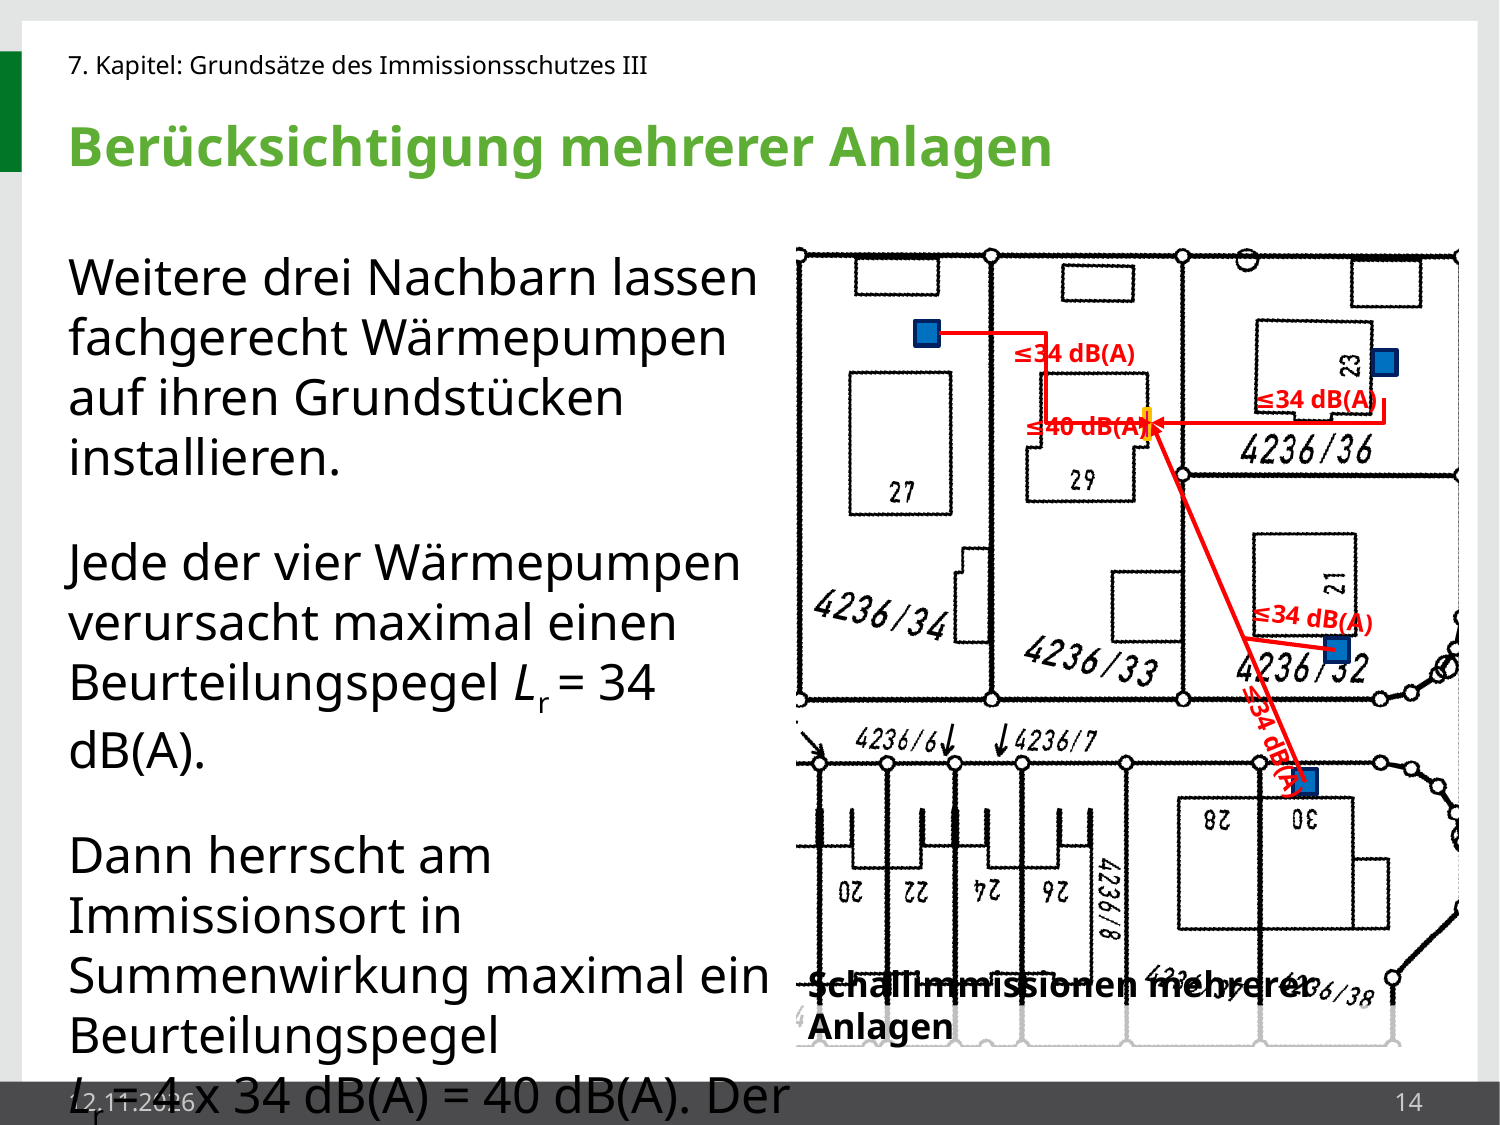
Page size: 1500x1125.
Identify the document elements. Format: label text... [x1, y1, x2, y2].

slide_number 14 [1331, 1082, 1423, 1125]
picture [795, 195, 1459, 1048]
text_box [0, 274, 525, 1123]
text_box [915, 320, 1397, 795]
title Berücksichtigung mehrerer Anlagen [67, 77, 1427, 178]
list Weitere drei Nachbarn lassen fachgerecht Wärmepumpen auf ihren Grundstücken installieren. Jede der vier Wärmepumpen verursacht maximal einen Beurteilungspegel Lr = 34 dB(A). Dann herrscht am Immissionsort in Summenwirkung maximal ein Beurteilungspegel Lr = 4 x 34 dB(A) = 40 dB(A). Der Richtwert ist in Summe eingehalten. [68, 245, 790, 1047]
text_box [938, 329, 1394, 818]
